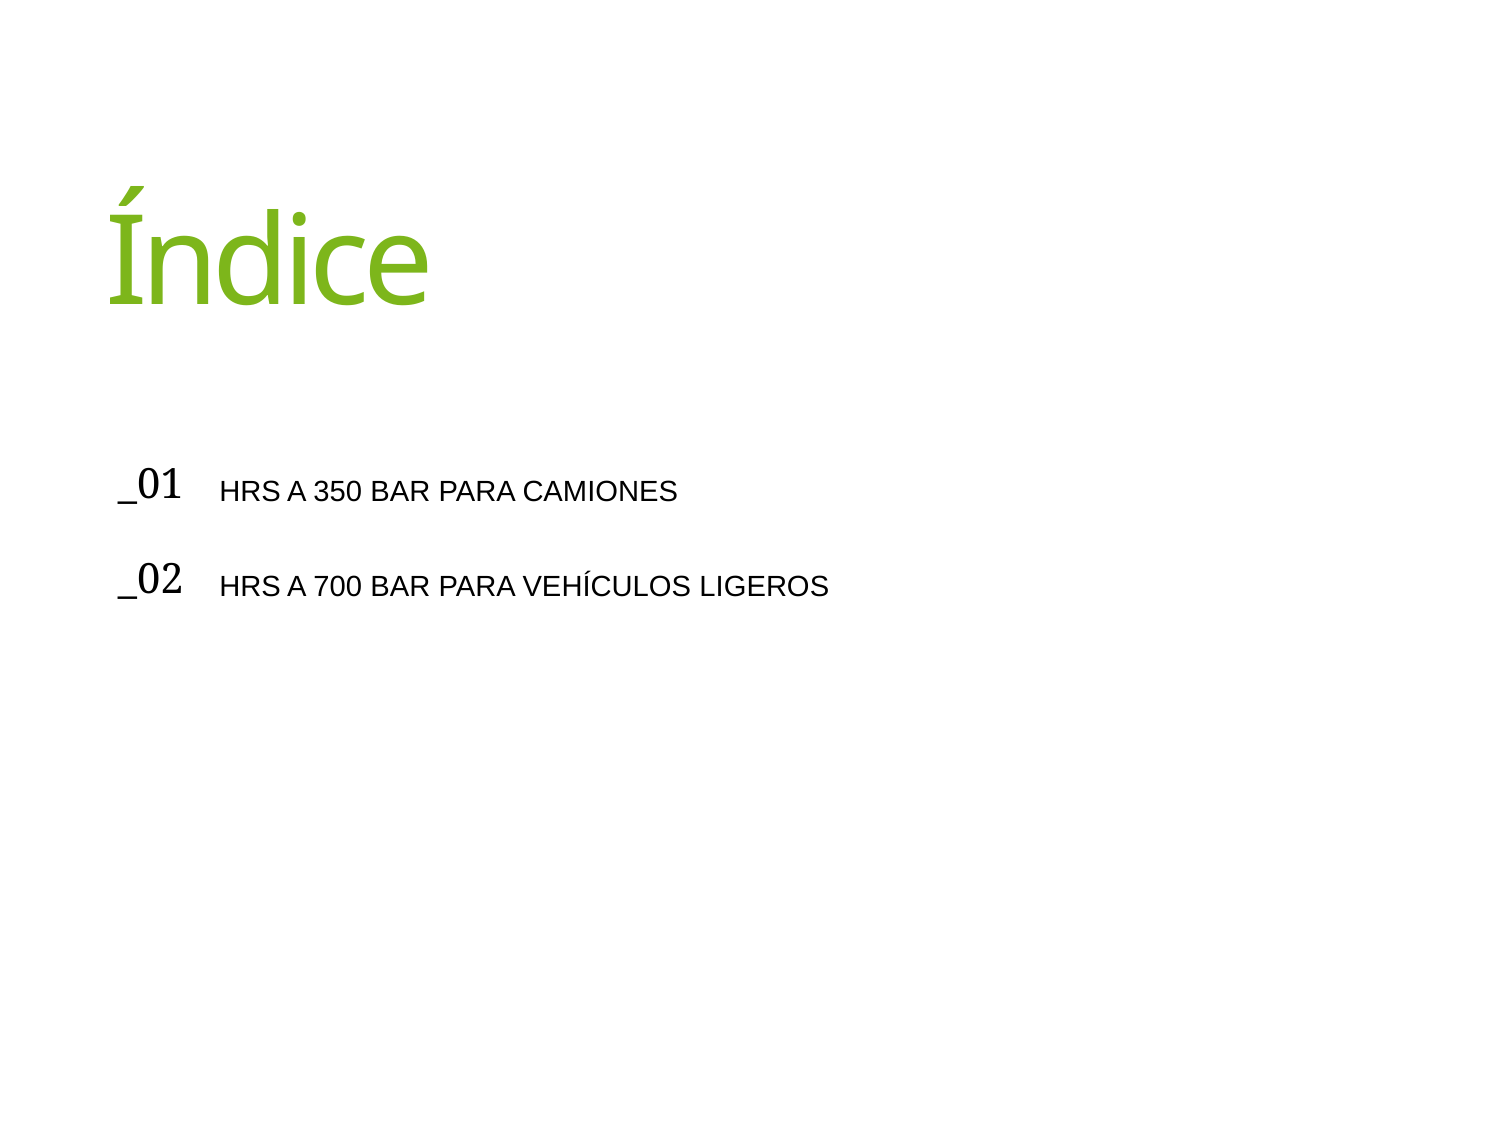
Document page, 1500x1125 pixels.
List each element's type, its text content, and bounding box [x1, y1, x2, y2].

text_box Índice [103, 179, 942, 330]
text_box HRS A 350 BAR PARA CAMIONES HRS A 700 BAR PARA VEHÍCULOS LIGEROS [219, 411, 1136, 603]
text_box _01 _02 [117, 411, 219, 602]
